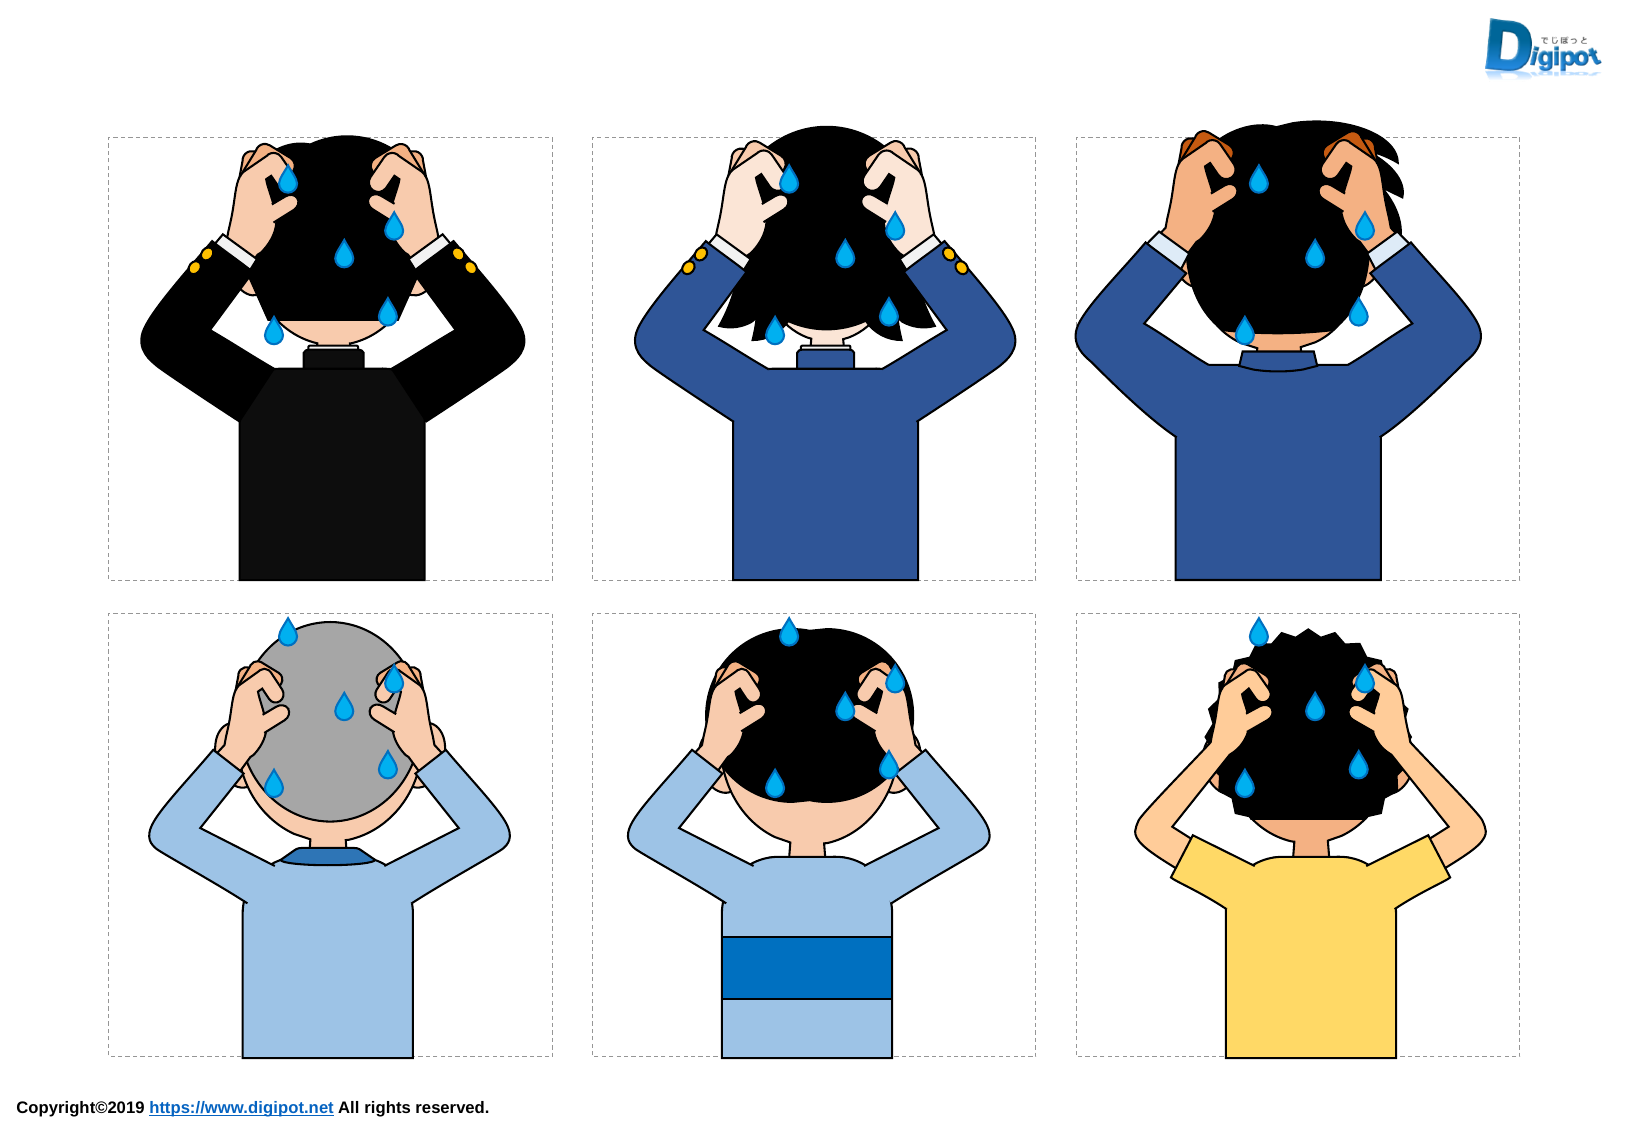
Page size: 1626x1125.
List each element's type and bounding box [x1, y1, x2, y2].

text_box [641, 629, 977, 1059]
text_box [647, 126, 1003, 581]
text_box [1146, 629, 1475, 1059]
text_box [1082, 121, 1474, 580]
text_box [765, 618, 905, 798]
text_box [765, 165, 905, 345]
text_box [264, 165, 404, 345]
text_box [1235, 165, 1374, 345]
text_box [154, 136, 512, 581]
text_box [162, 621, 497, 1059]
text_box [1235, 618, 1374, 798]
text_box [264, 618, 404, 798]
picture [1485, 18, 1602, 82]
